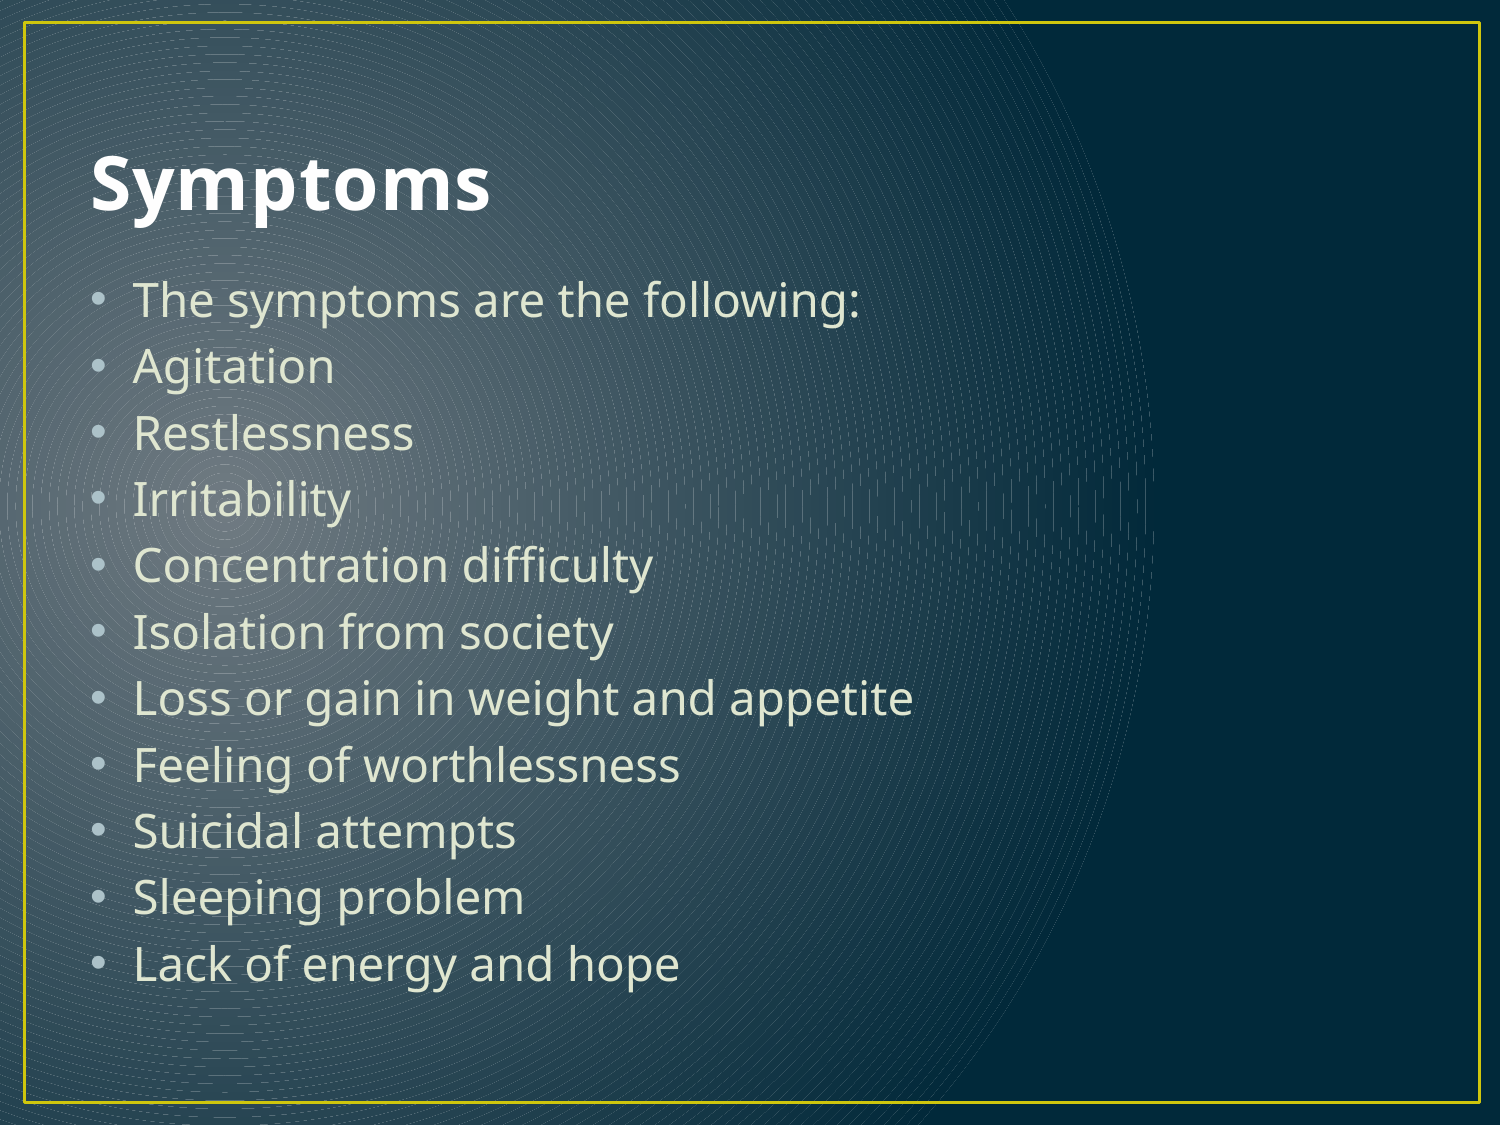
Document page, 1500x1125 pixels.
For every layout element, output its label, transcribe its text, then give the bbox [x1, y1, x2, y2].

title Symptoms [75, 45, 1425, 233]
list The symptoms are the following: Agitation Restlessness Irritability Concentration difficulty Isolation from society Loss or gain in weight and appetite Feeling of worthlessness Suicidal attempts Sleeping problem Lack of energy and hope [75, 262, 1425, 1005]
